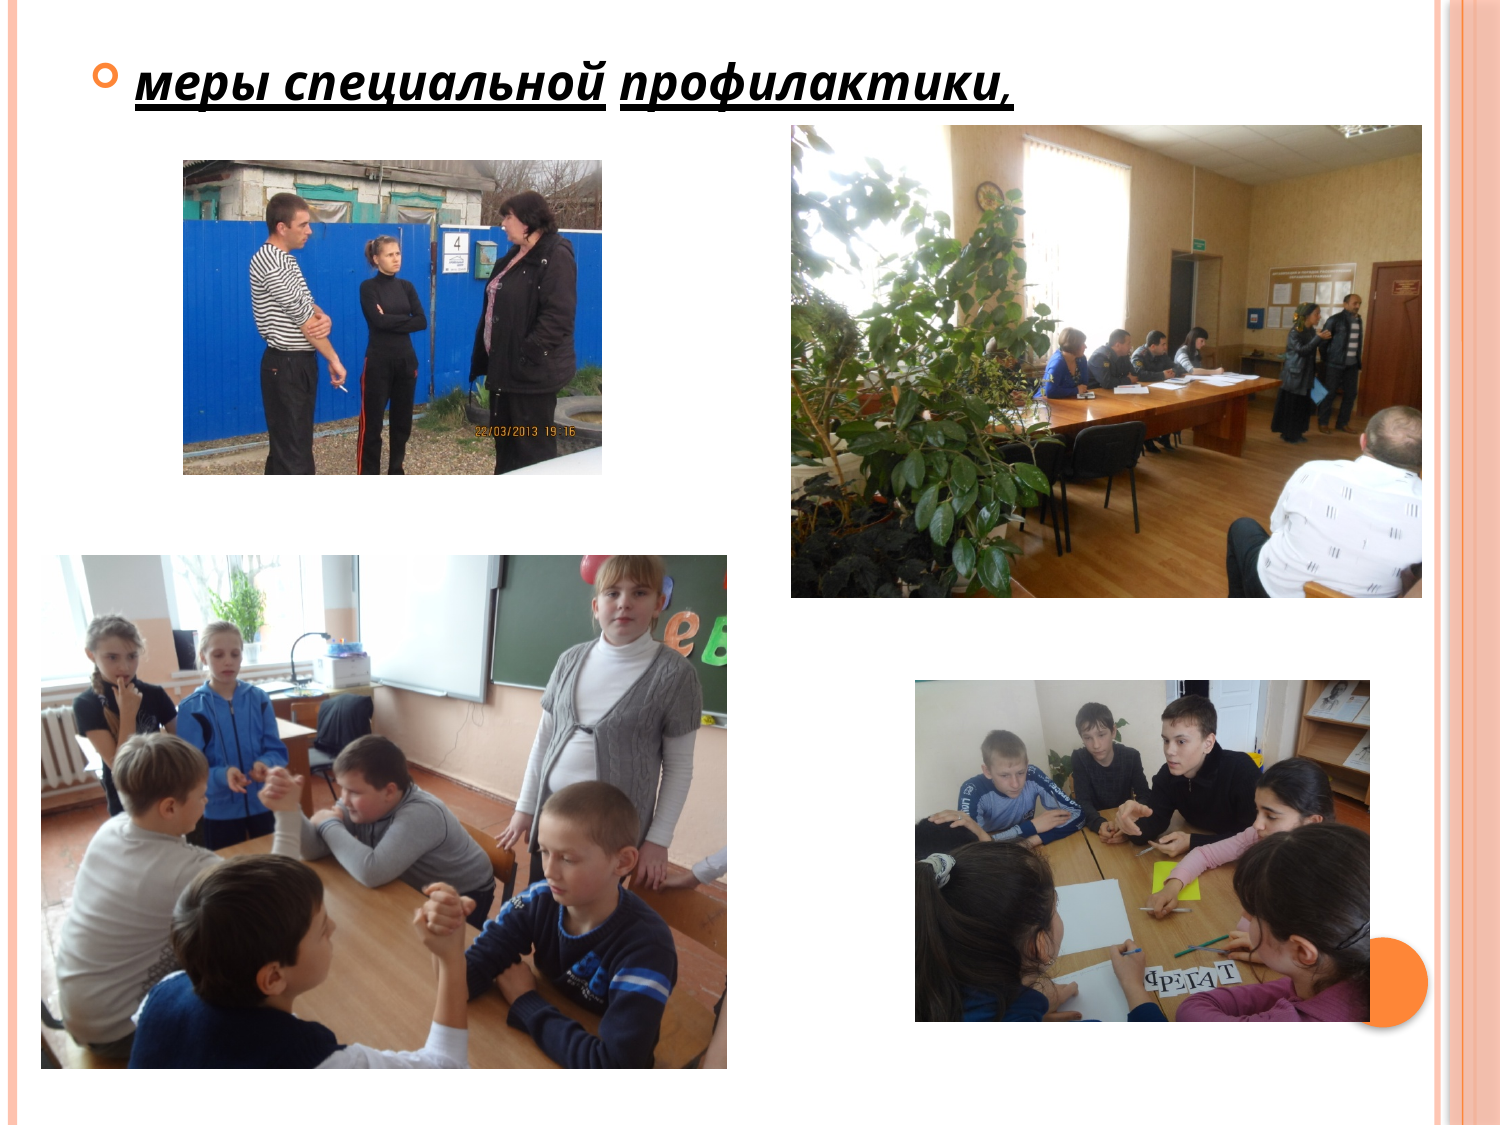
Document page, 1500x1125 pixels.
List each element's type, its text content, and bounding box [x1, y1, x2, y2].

picture [914, 680, 1371, 1023]
list меры специальной профилактики, [75, 42, 1300, 1062]
picture [40, 554, 727, 1070]
picture [182, 160, 603, 476]
picture [790, 124, 1422, 599]
